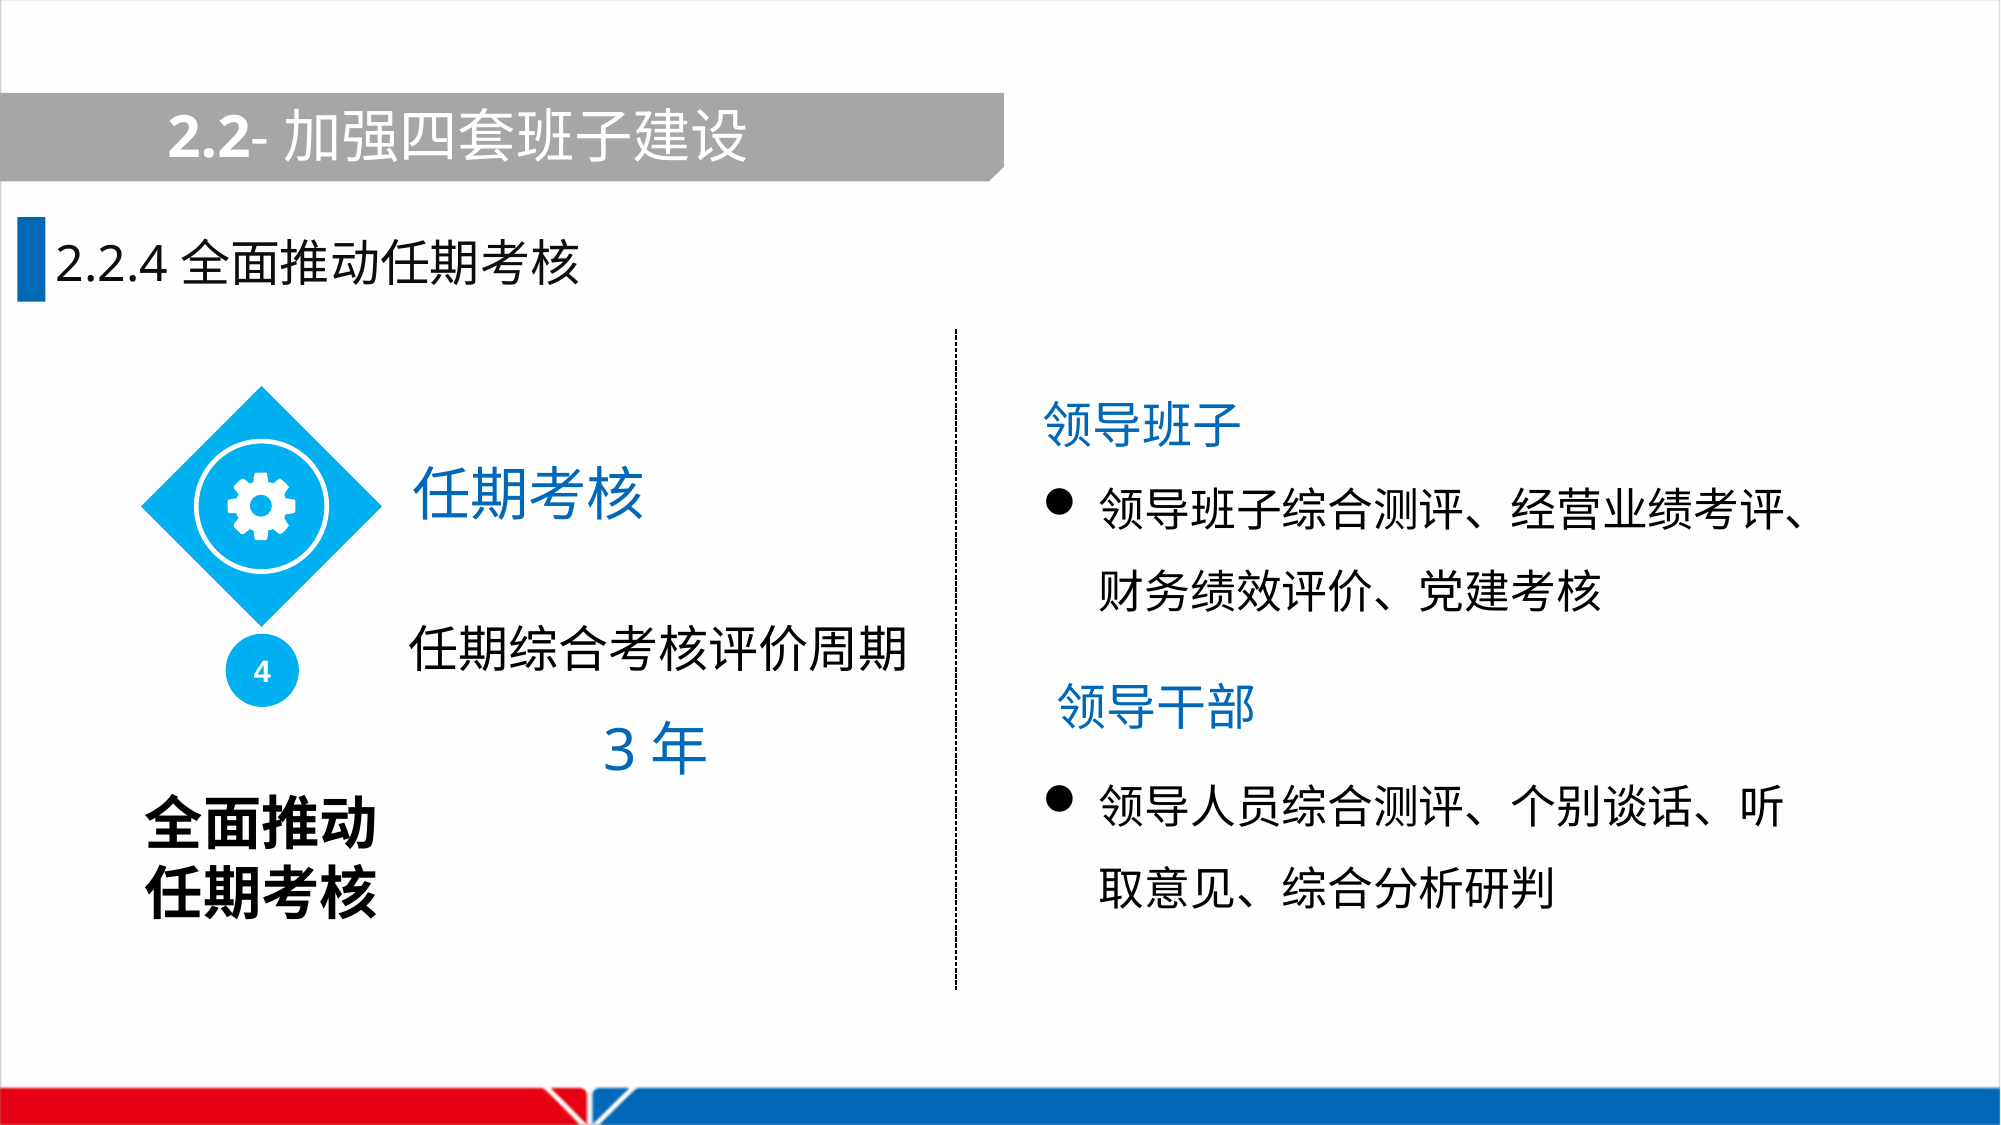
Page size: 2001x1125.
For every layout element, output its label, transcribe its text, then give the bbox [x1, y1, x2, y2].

text_box 任期考核 任期综合考核评价周期 3年 [370, 449, 942, 910]
text_box 全面推动 任期考核 [120, 840, 404, 935]
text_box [140, 385, 383, 708]
picture [0, 0, 2001, 1125]
text_box 领导人员综合测评、个别谈话、听取意见、综合分析研判 [1027, 742, 1839, 923]
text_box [17, 216, 896, 321]
text_box 领导干部 [1041, 668, 1272, 743]
text_box 领导班子 领导班子综合测评、经营业绩考评、财务绩效评价、党建考核 [1027, 385, 1839, 736]
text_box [0, 29, 2000, 248]
